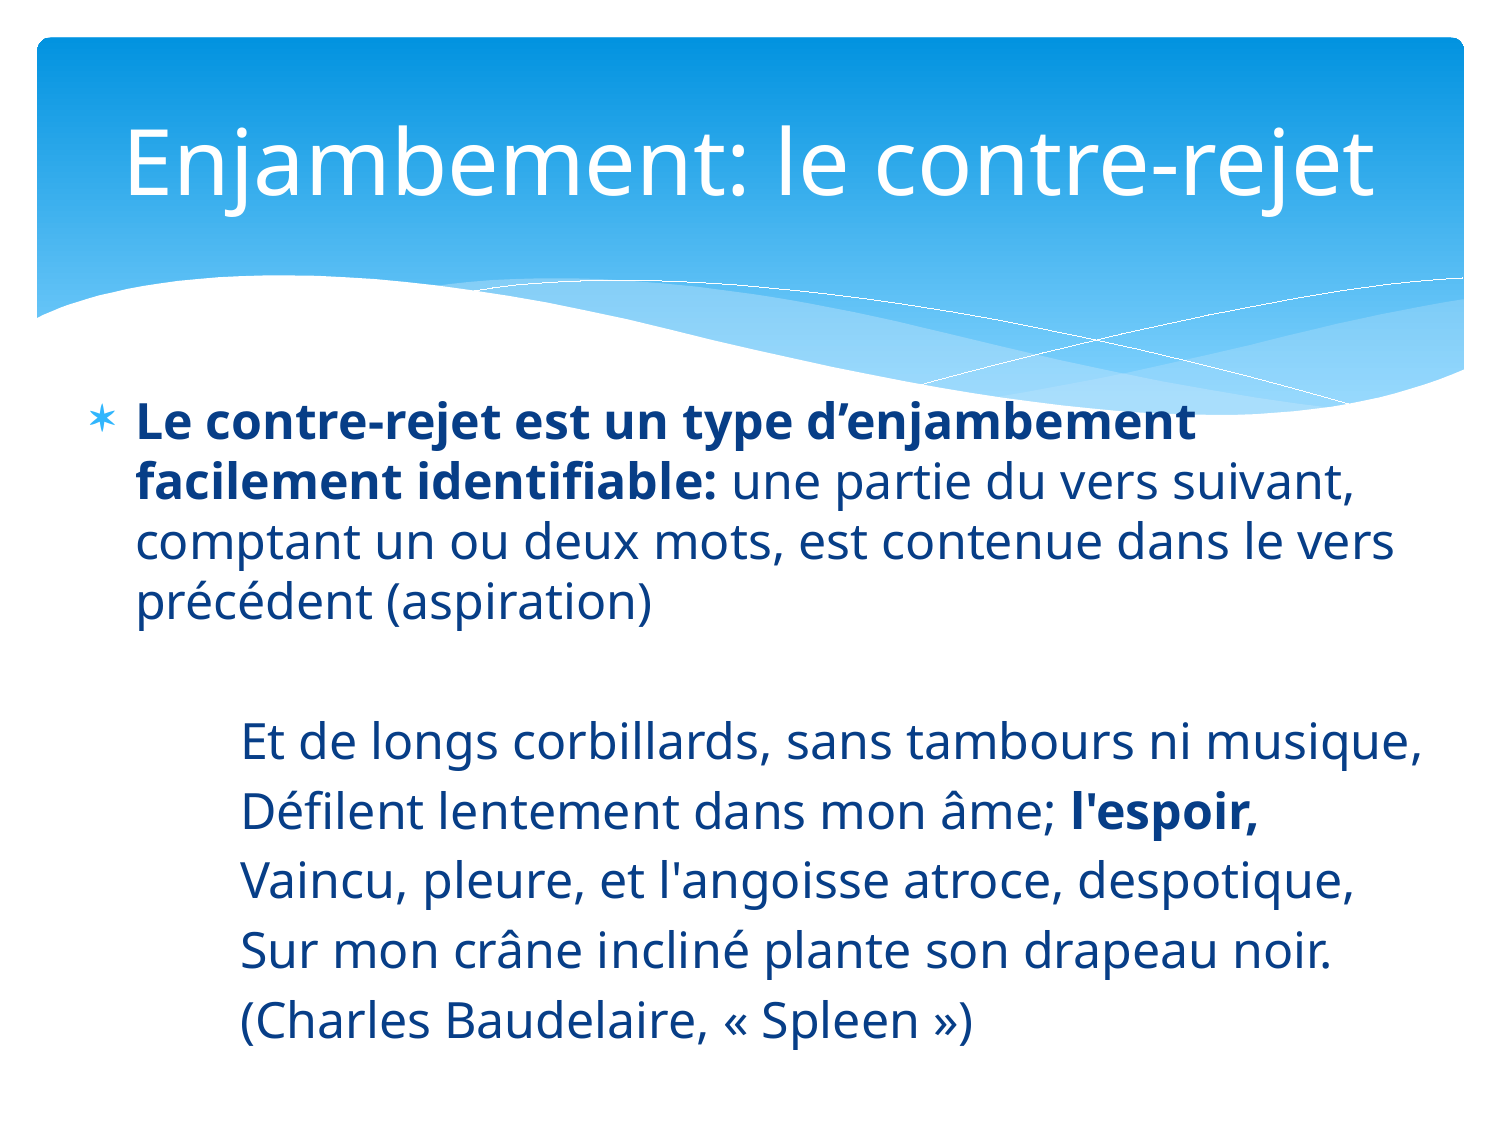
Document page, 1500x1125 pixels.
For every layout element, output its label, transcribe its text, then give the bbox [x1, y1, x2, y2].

title Enjambement: le contre-rejet [75, 55, 1425, 261]
list Le contre-rejet est un type d’enjambement facilement identifiable: une partie du vers suivant, comptant un ou deux mots, est contenue dans le vers précédent (aspiration) Et de longs corbillards, sans tambours ni musique, Défilent lentement dans mon âme; l'espoir, Vaincu, pleure, et l'angoisse atroce, despotique, Sur mon crâne incliné plante son drapeau noir. (Charles Baudelaire, « Spleen ») [75, 381, 1461, 1123]
